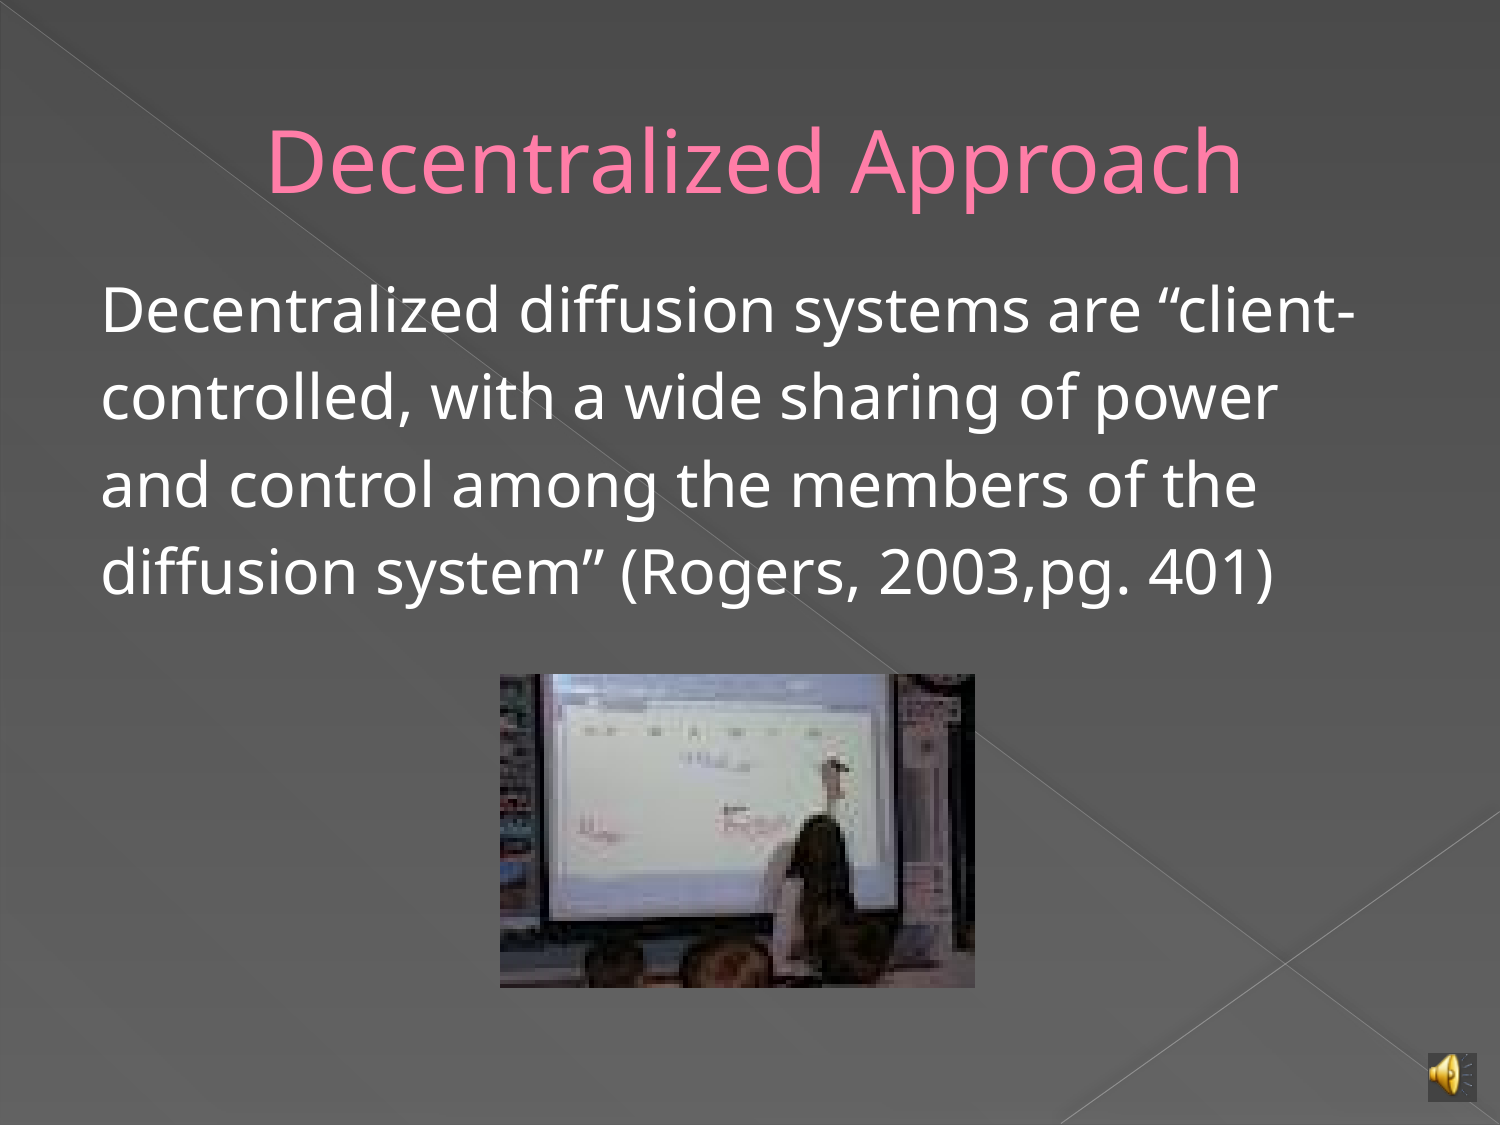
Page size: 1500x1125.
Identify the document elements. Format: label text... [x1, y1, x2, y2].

list Decentralized diffusion systems are “client- controlled, with a wide sharing of power and control among the members of the diffusion system” (Rogers, 2003,pg. 401) [75, 262, 1425, 1059]
title Decentralized Approach [75, 43, 1425, 262]
picture [499, 674, 976, 988]
picture [1427, 1052, 1478, 1103]
